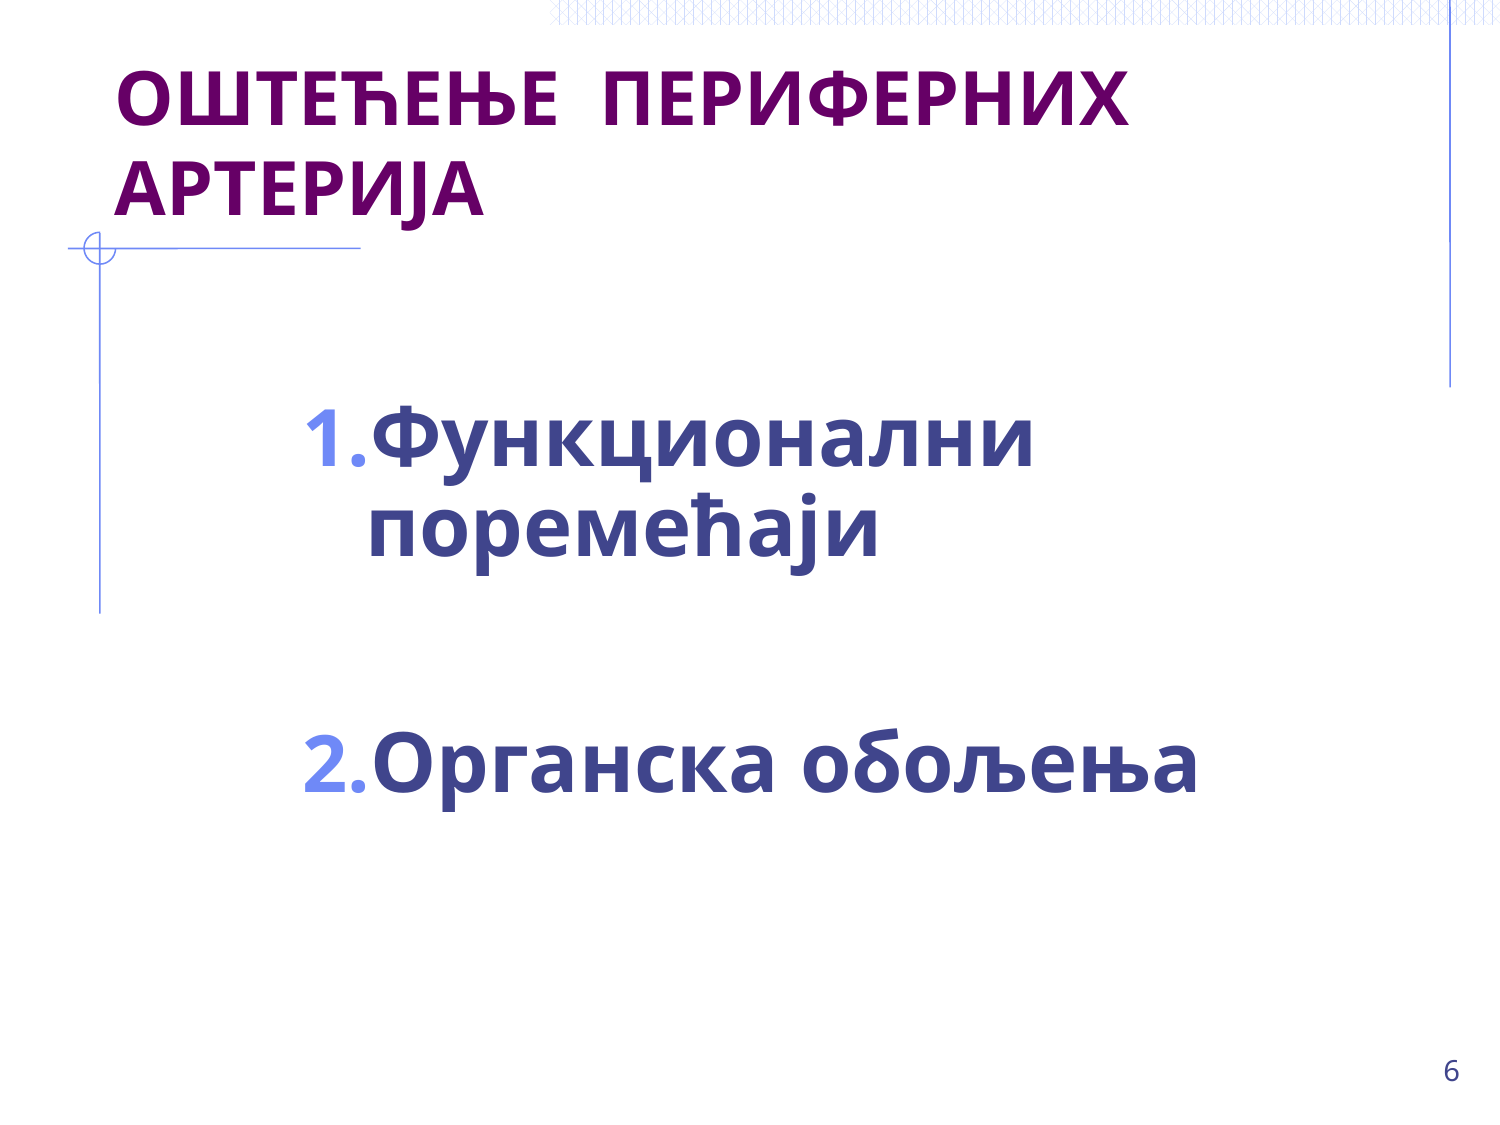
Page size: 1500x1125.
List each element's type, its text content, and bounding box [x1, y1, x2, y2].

slide_number 6 [1162, 1025, 1475, 1100]
title ОШТЕЋЕЊЕ ПЕРИФЕРНИХ АРТЕРИЈА [99, 49, 1376, 238]
list Функционални поремећаји Органска обољења [137, 387, 1413, 913]
